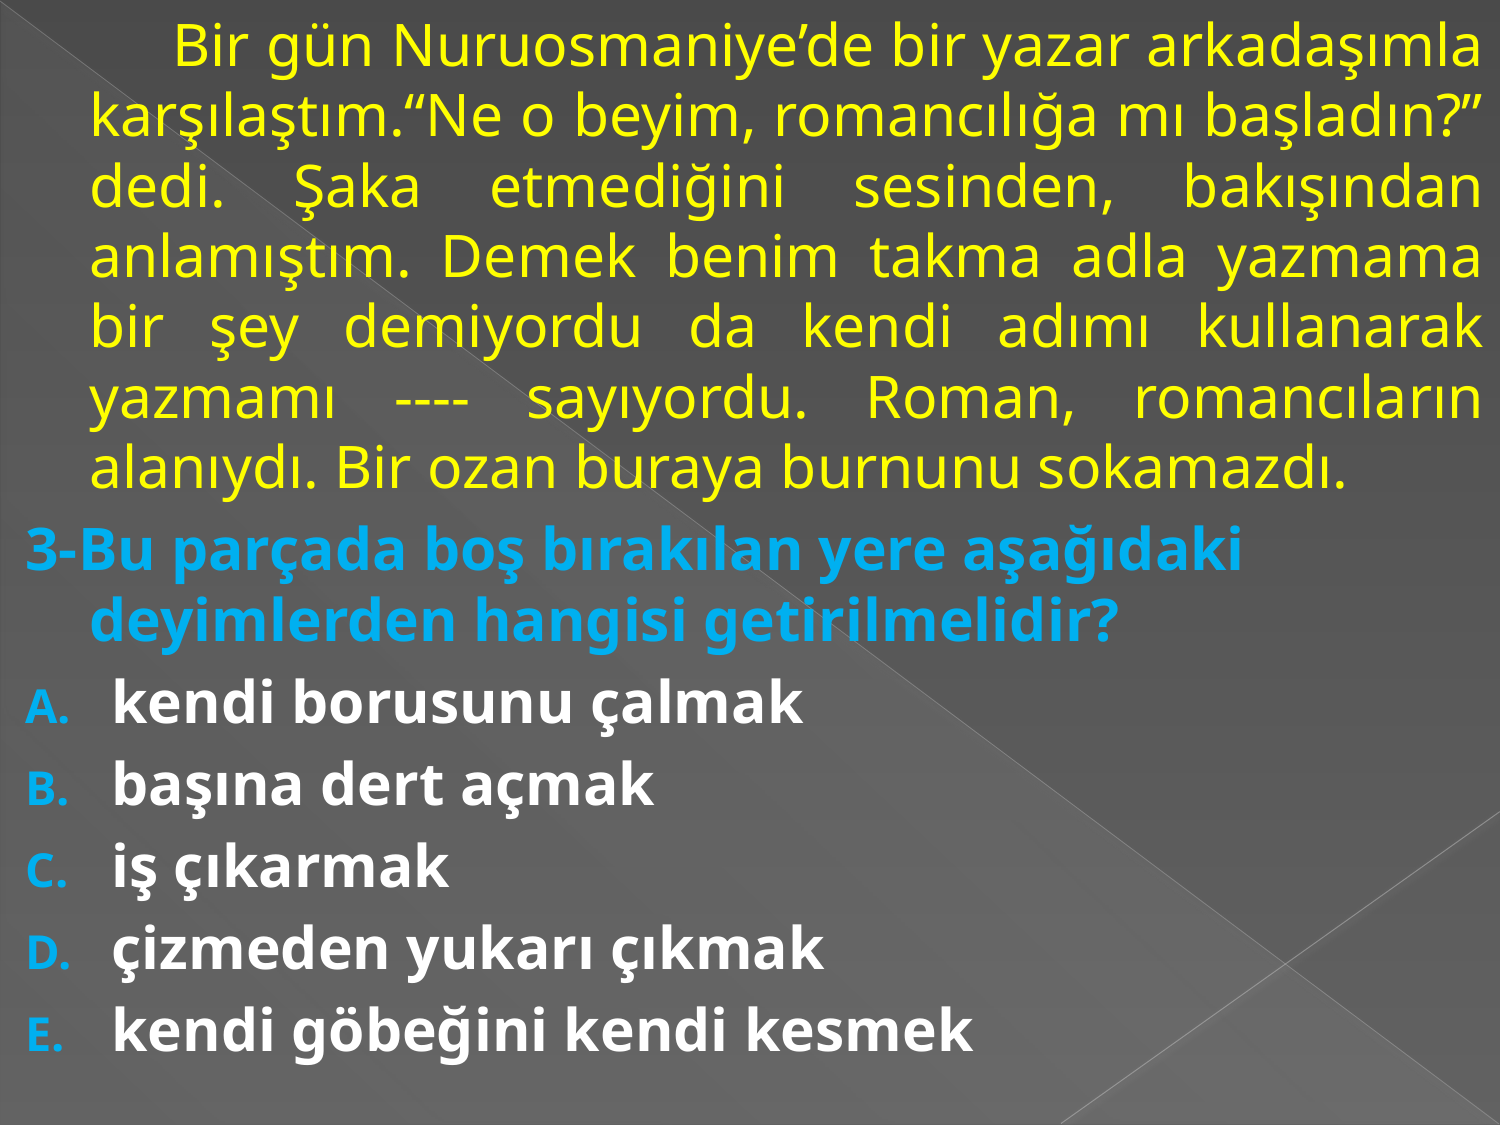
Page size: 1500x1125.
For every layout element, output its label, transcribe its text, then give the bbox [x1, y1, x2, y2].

list Bir gün Nuruosmaniye’de bir yazar arkadaşımla karşılaştım.“Ne o beyim, romancılığa mı başladın?” dedi. Şaka etmediğini sesinden, bakışından anlamıştım. Demek benim takma adla yazmama bir şey demiyordu da kendi adımı kullanarak yazmamı ---- sayıyordu. Roman, romancıların alanıydı. Bir ozan buraya burnunu sokamazdı. 3-Bu parçada boş bırakılan yere aşağıdaki deyimlerden hangisi getirilmelidir? kendi borusunu çalmak başına dert açmak iş çıkarmak çizmeden yukarı çıkmak kendi göbeğini kendi kesmek [0, 0, 1500, 1125]
